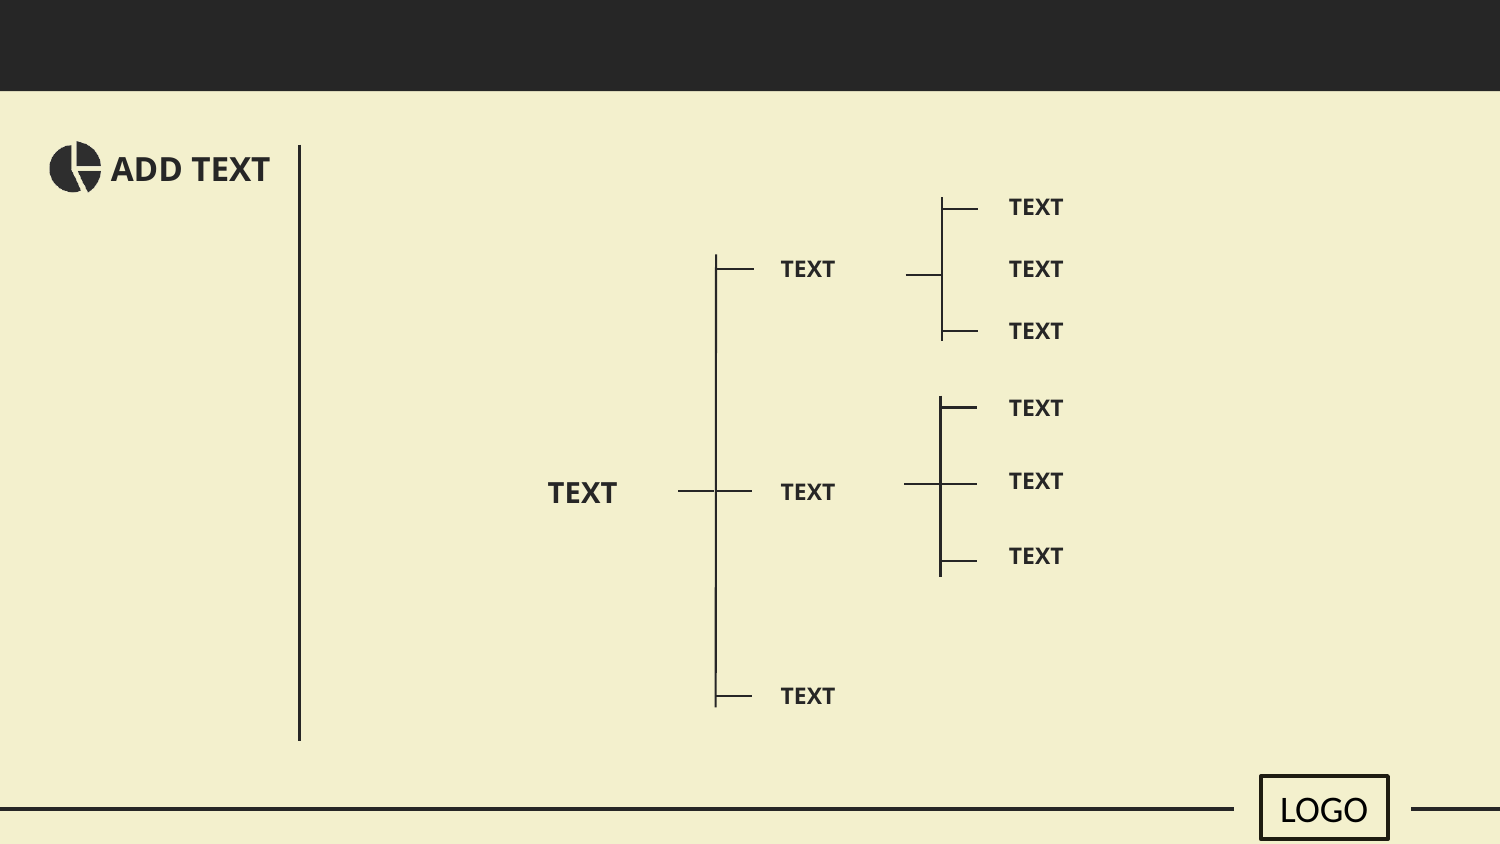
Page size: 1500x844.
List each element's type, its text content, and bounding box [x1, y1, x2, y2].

text_box LOGO [1265, 819, 1384, 838]
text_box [0, 0, 1500, 810]
text_box [1259, 819, 1390, 841]
